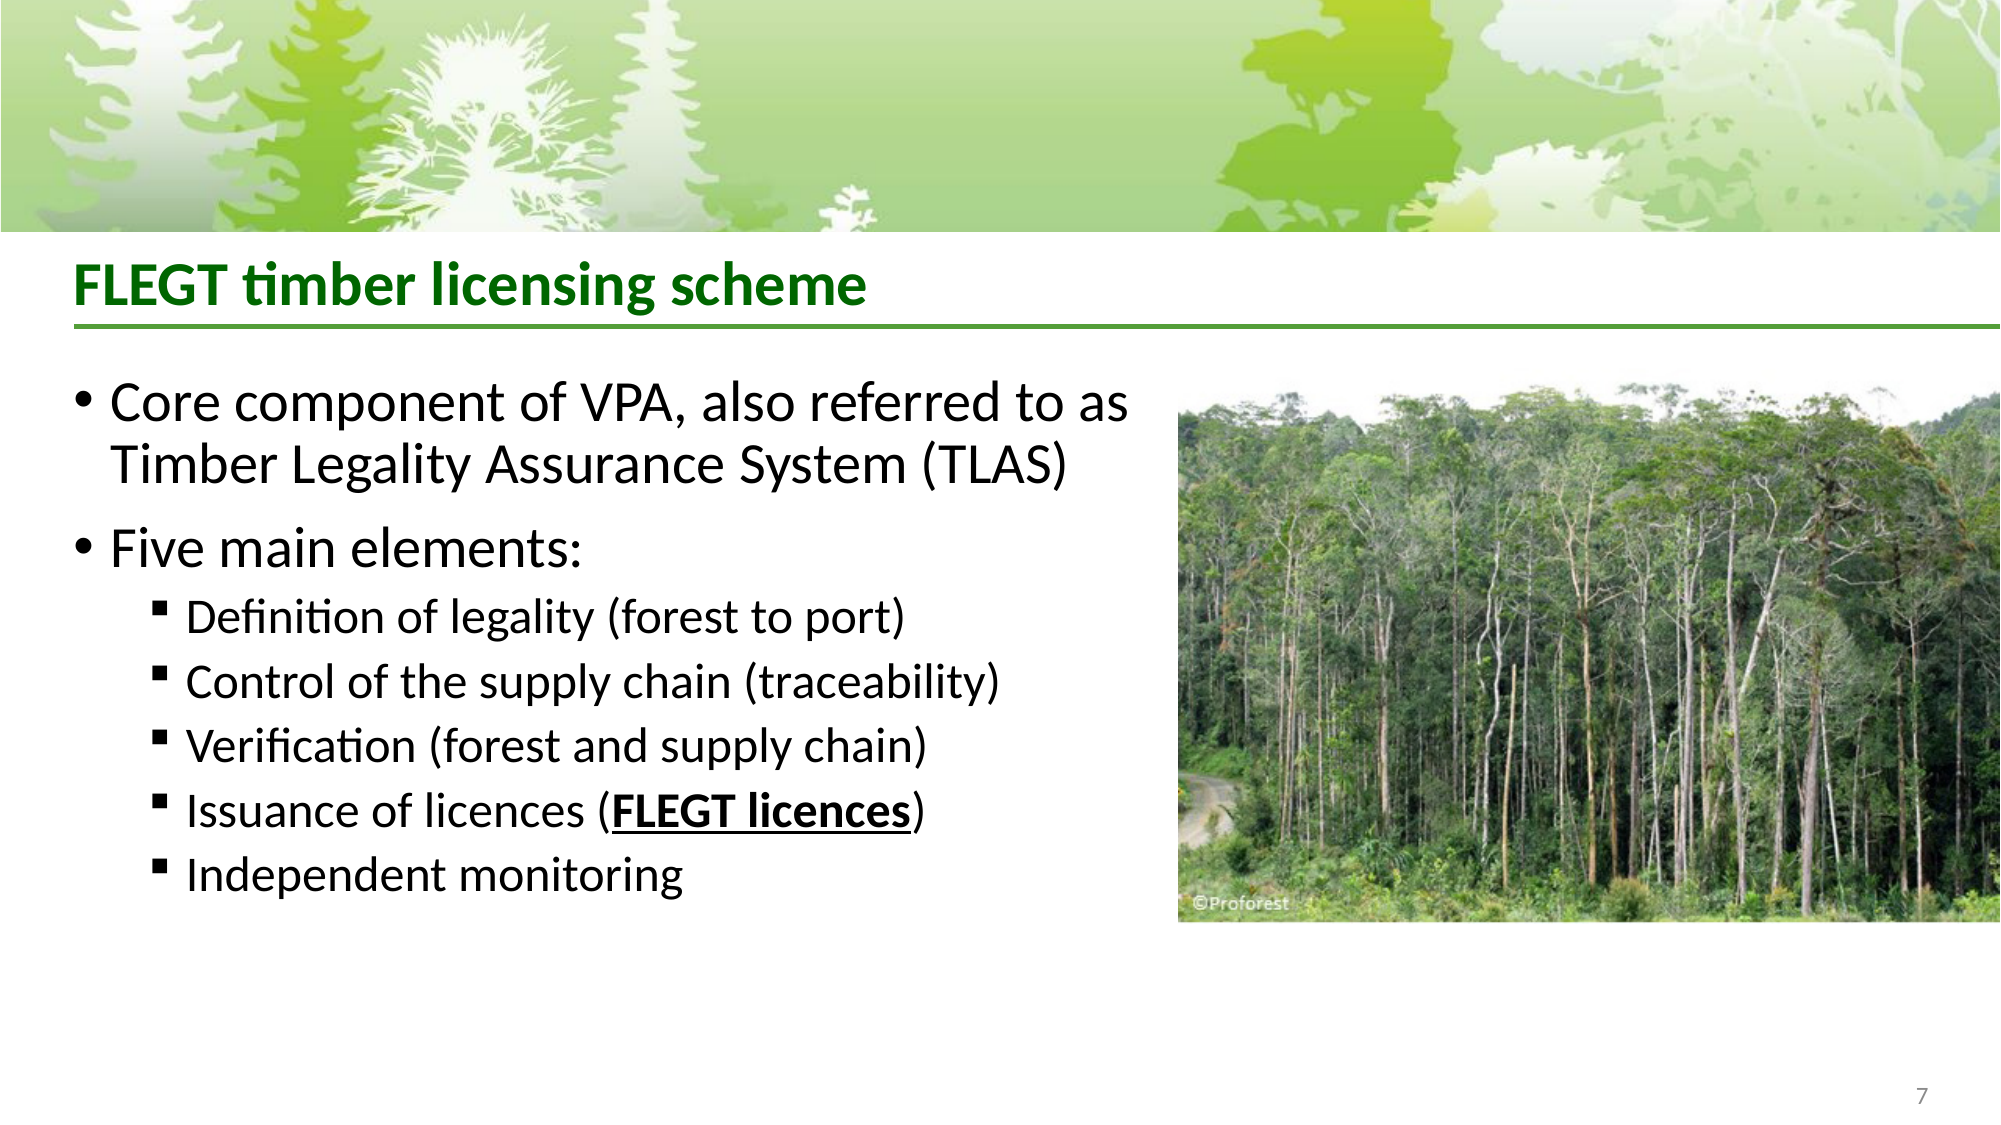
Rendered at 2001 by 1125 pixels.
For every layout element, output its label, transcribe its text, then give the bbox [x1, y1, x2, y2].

title FLEGT timber licensing scheme [58, 191, 1409, 363]
picture [0, 0, 2000, 232]
slide_number 7 [1493, 1065, 1944, 1125]
picture [1178, 330, 2000, 925]
list Core component of VPA, also referred to as Timber Legality Assurance System (TLAS) Five main elements: Definition of legality (forest to port) Control of the supply chain (traceability) Verification (forest and supply chain) Issuance of licences (FLEGT licences) Independent monitoring [58, 363, 1293, 1106]
